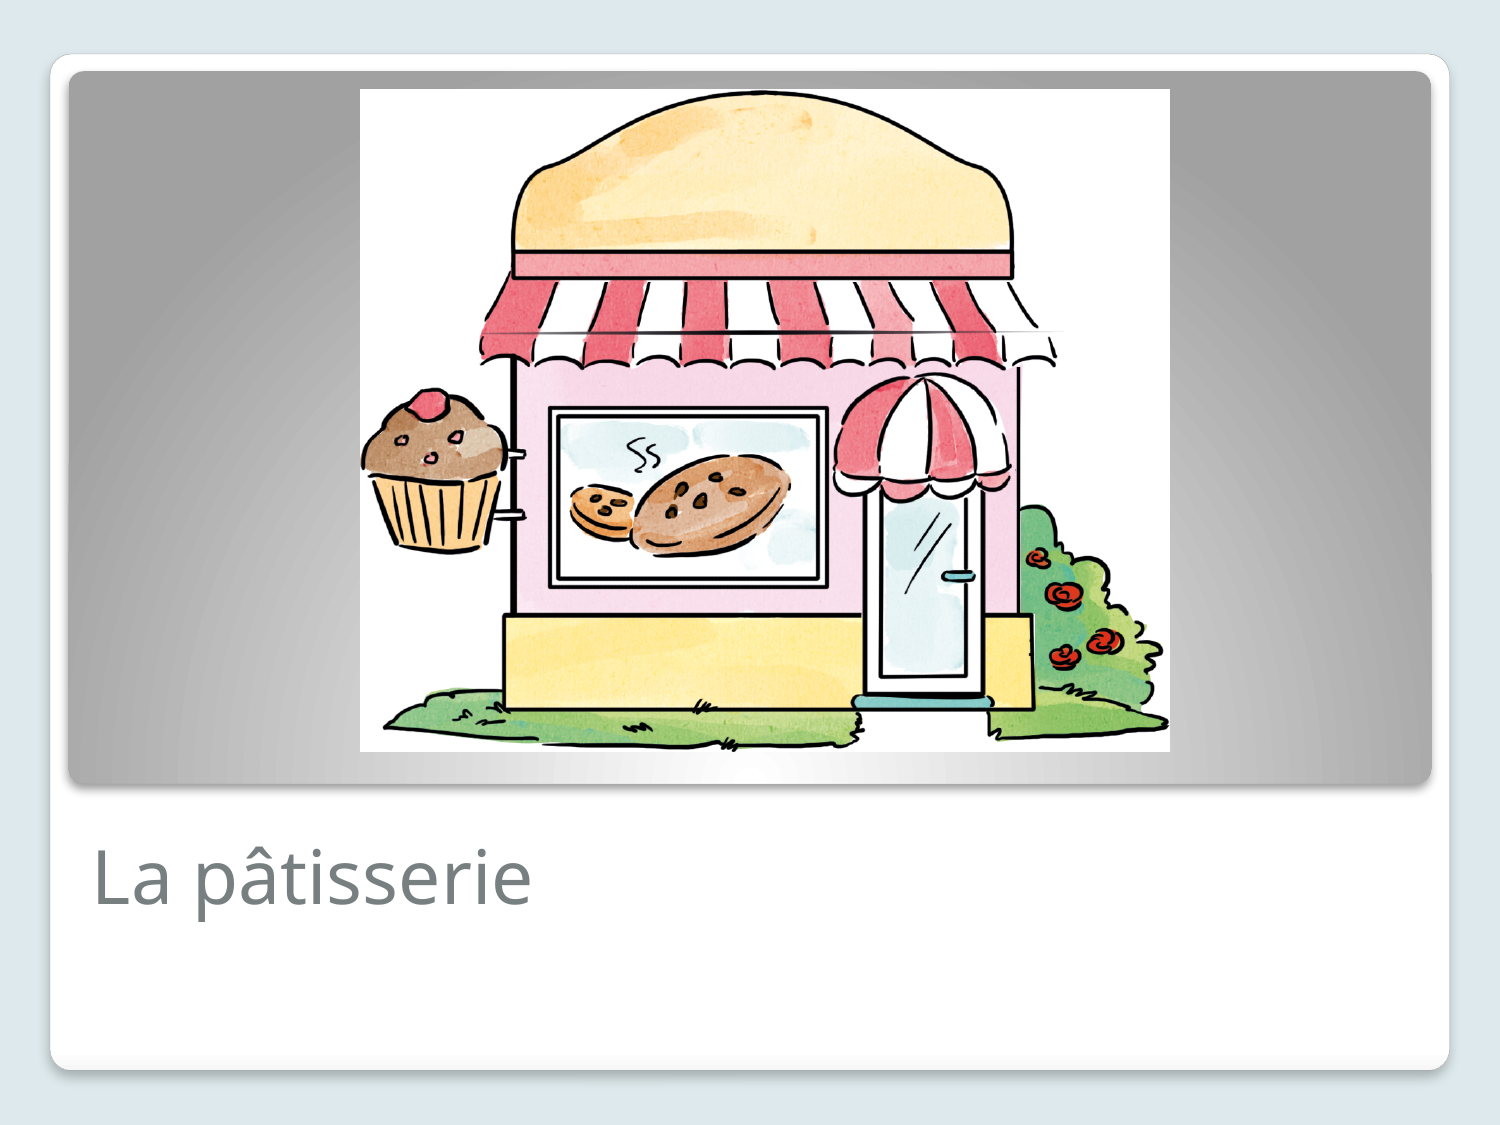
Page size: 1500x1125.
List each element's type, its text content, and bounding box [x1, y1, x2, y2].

title La pâtisserie [76, 808, 1420, 920]
picture [359, 89, 1170, 752]
